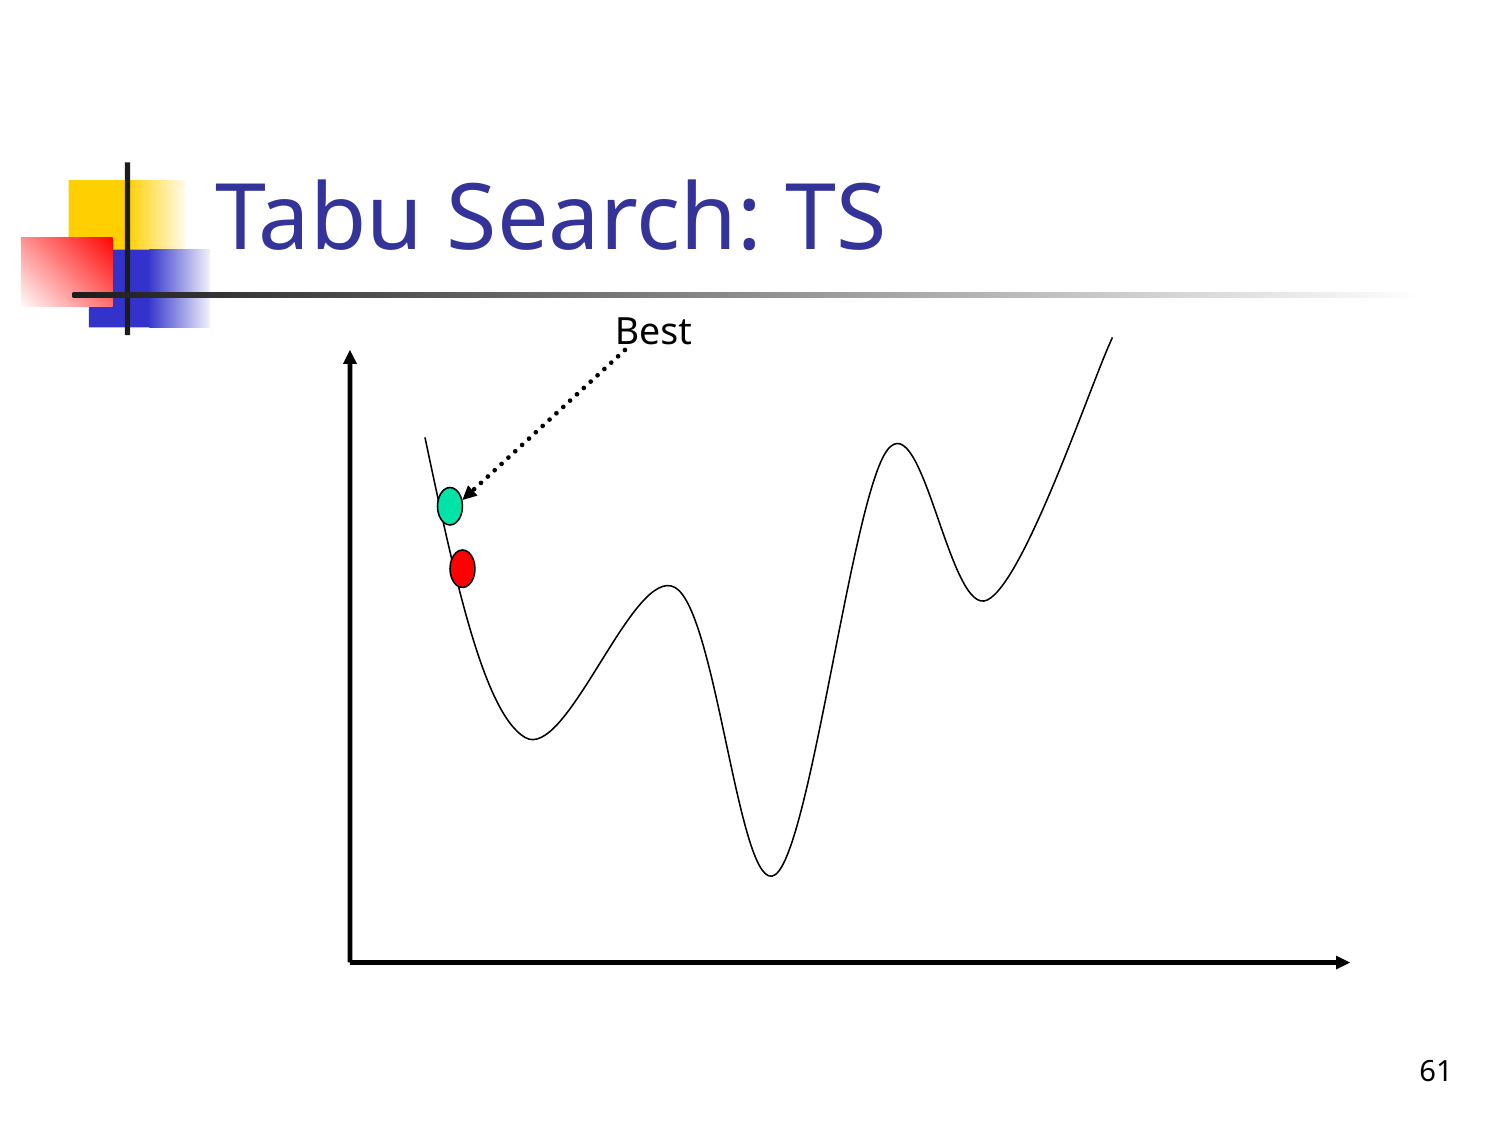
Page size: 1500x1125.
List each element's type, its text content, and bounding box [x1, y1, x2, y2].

text_box [450, 549, 475, 588]
text_box [349, 956, 1351, 969]
slide_number 61 [1154, 1023, 1468, 1100]
title Tabu Search: TS [199, 140, 1479, 276]
text_box [462, 486, 476, 500]
text_box Best [600, 299, 775, 360]
text_box [343, 349, 357, 962]
text_box [437, 487, 463, 526]
text_box [424, 337, 1113, 877]
